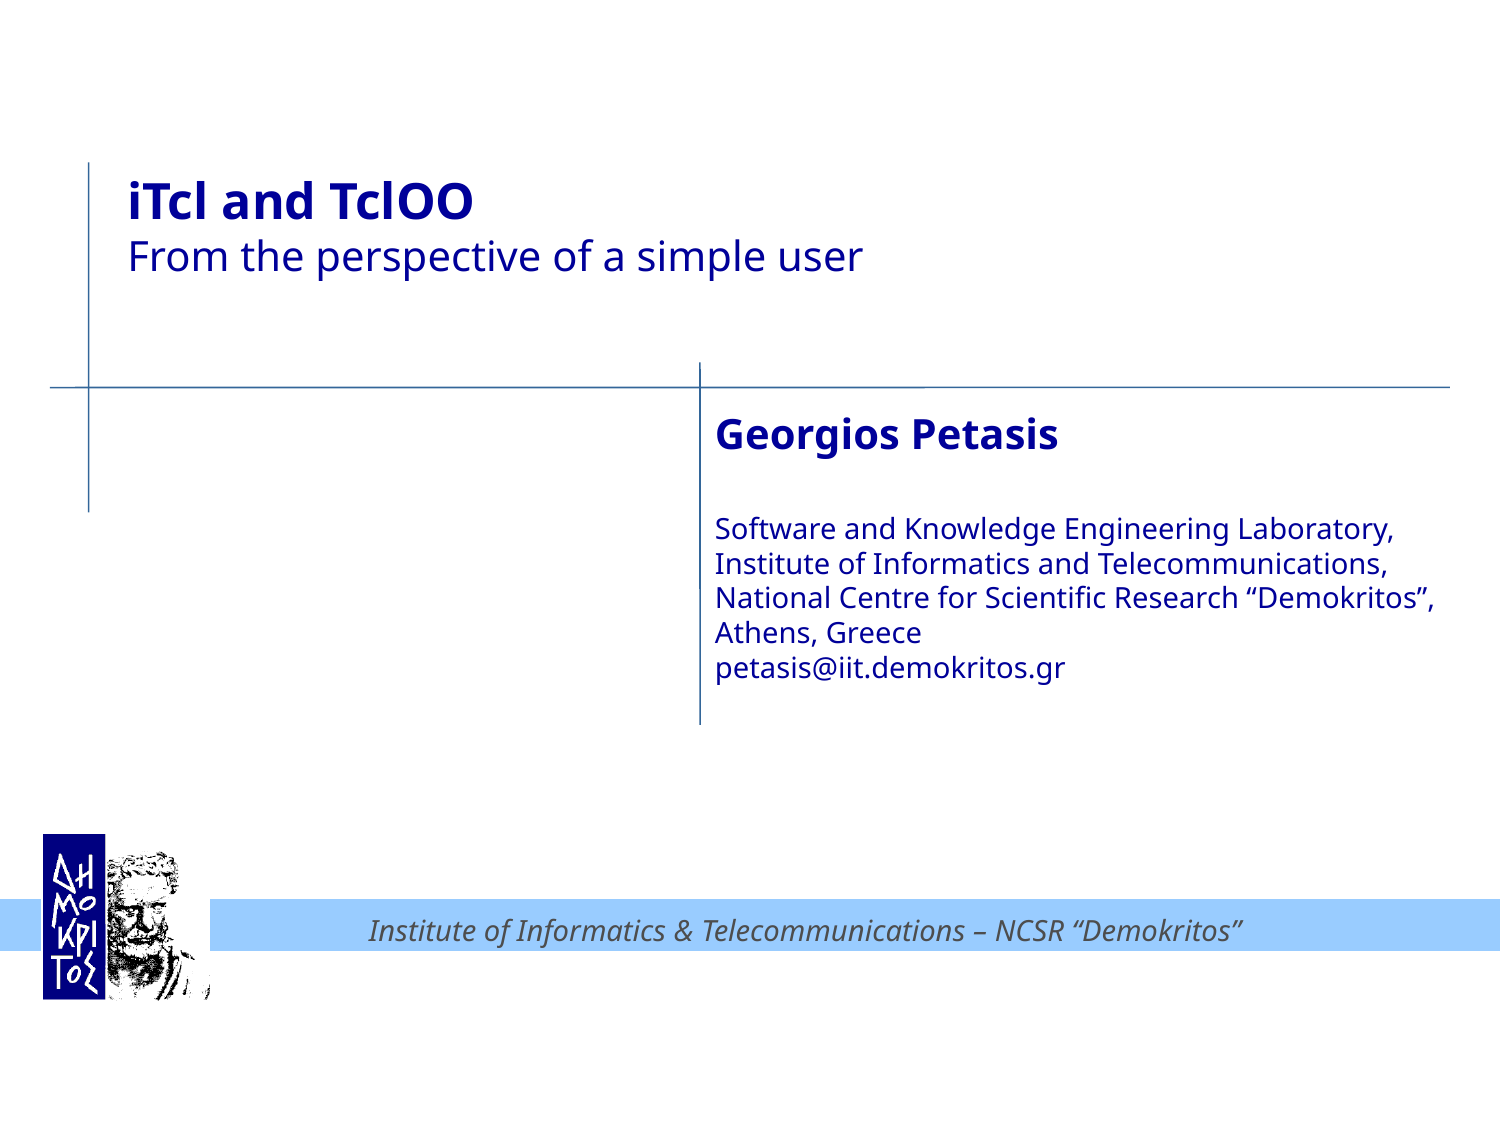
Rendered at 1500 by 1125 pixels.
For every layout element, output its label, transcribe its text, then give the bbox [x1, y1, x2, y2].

title iTcl and TclOO From the perspective of a simple user [111, 162, 1438, 388]
picture [41, 834, 210, 1002]
subtitle Georgios Petasis Software and Knowledge Engineering Laboratory, Institute of Informatics and Telecommunications, National Centre for Scientific Research “Demokritos”, Athens, Greece petasis@iit.demokritos.gr [699, 399, 1500, 838]
